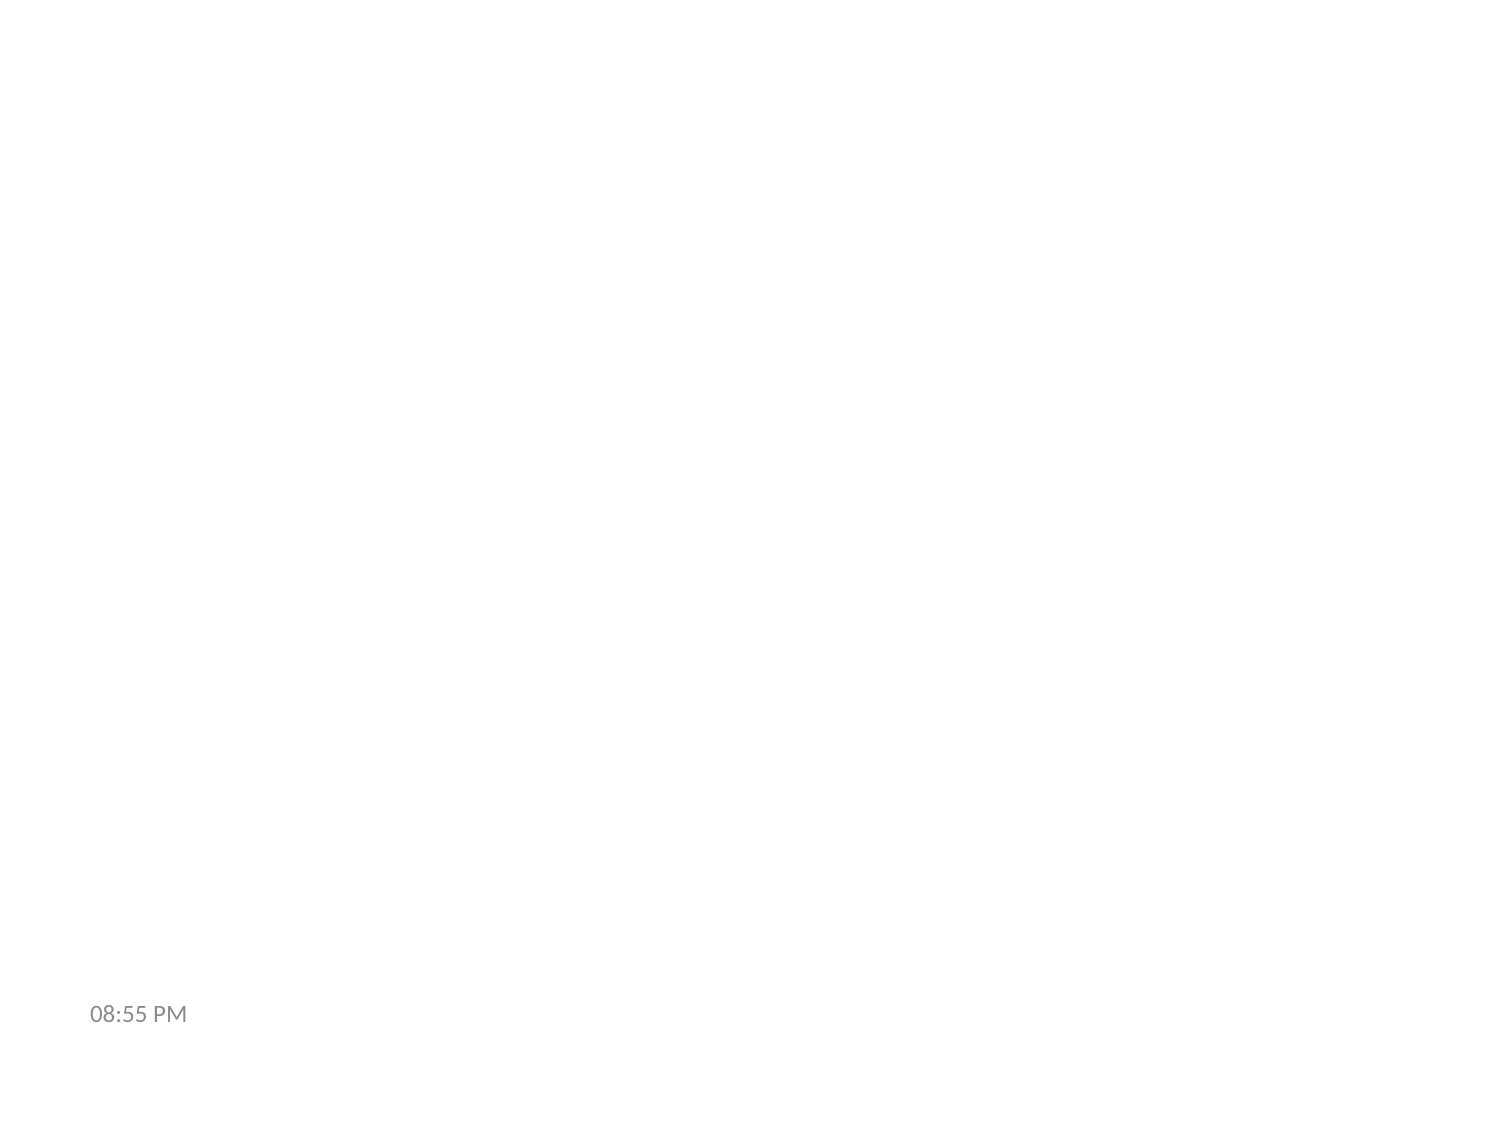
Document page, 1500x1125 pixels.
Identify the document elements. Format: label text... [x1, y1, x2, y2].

text_box 3:35 PM [75, 982, 425, 1043]
